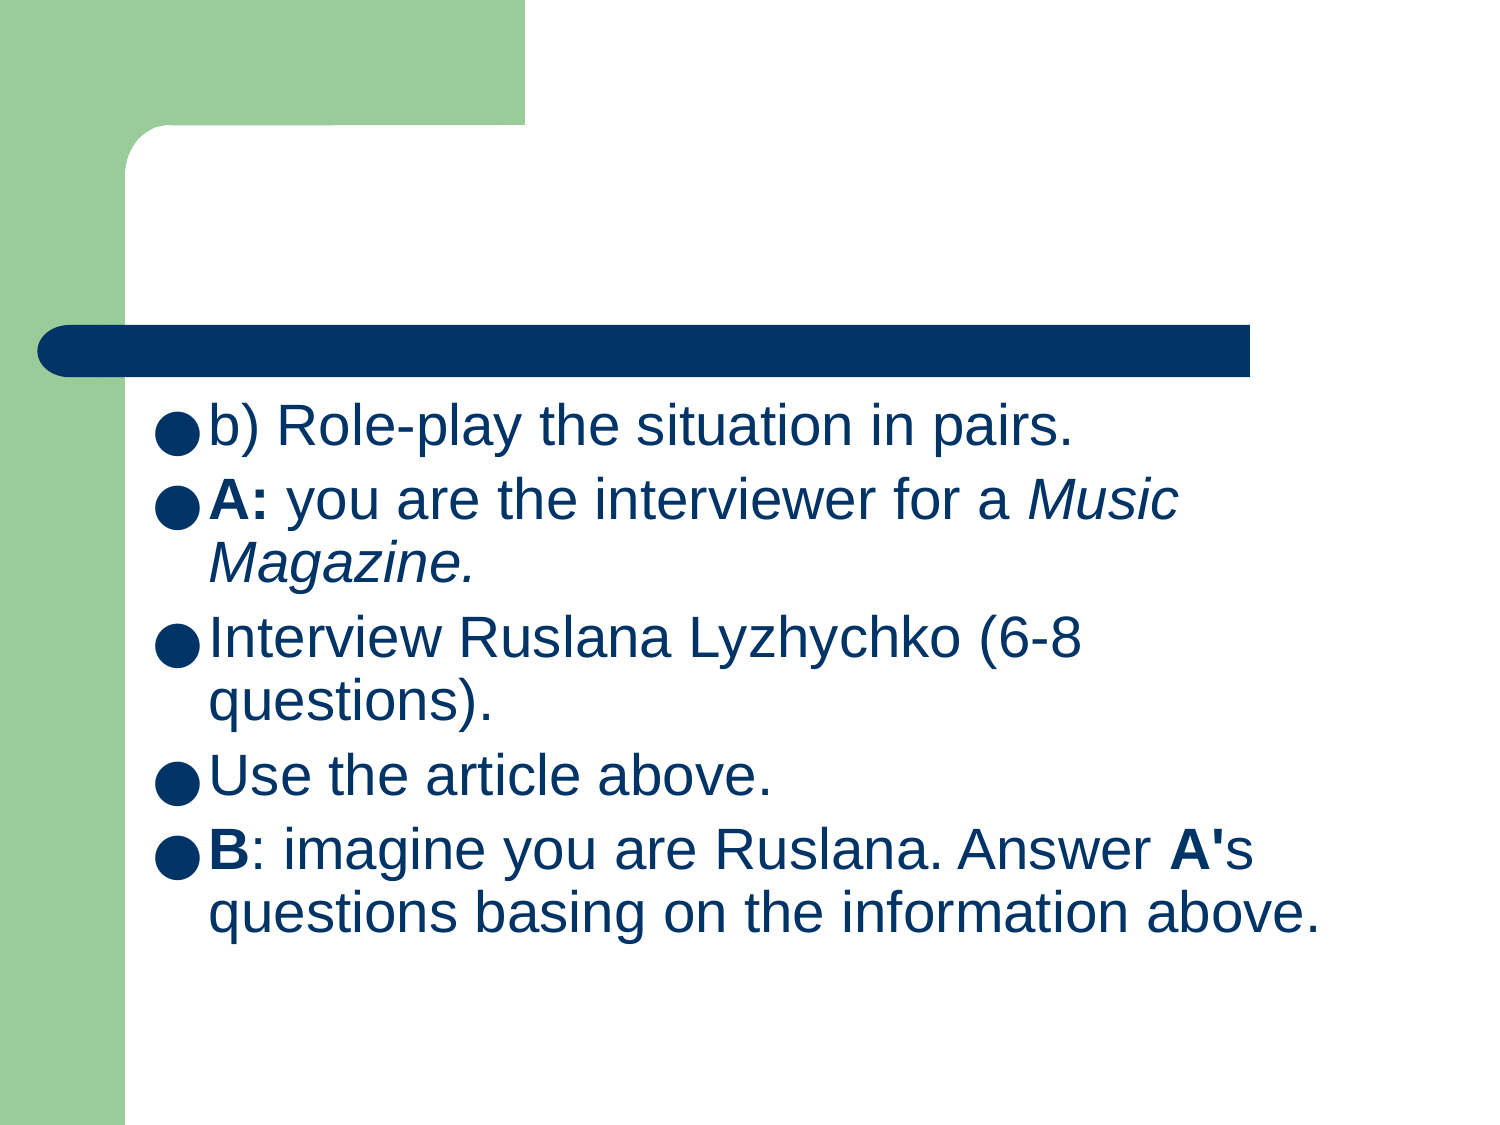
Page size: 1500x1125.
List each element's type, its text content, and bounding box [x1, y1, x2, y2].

list b) Role-play the situation in pairs. A: you are the interviewer for a Music Magazine. Interview Ruslana Lyzhychko (6-8 questions). Use the article above. B: imagine you are Ruslana. Answer A's questions basing on the information above. [137, 387, 1400, 999]
